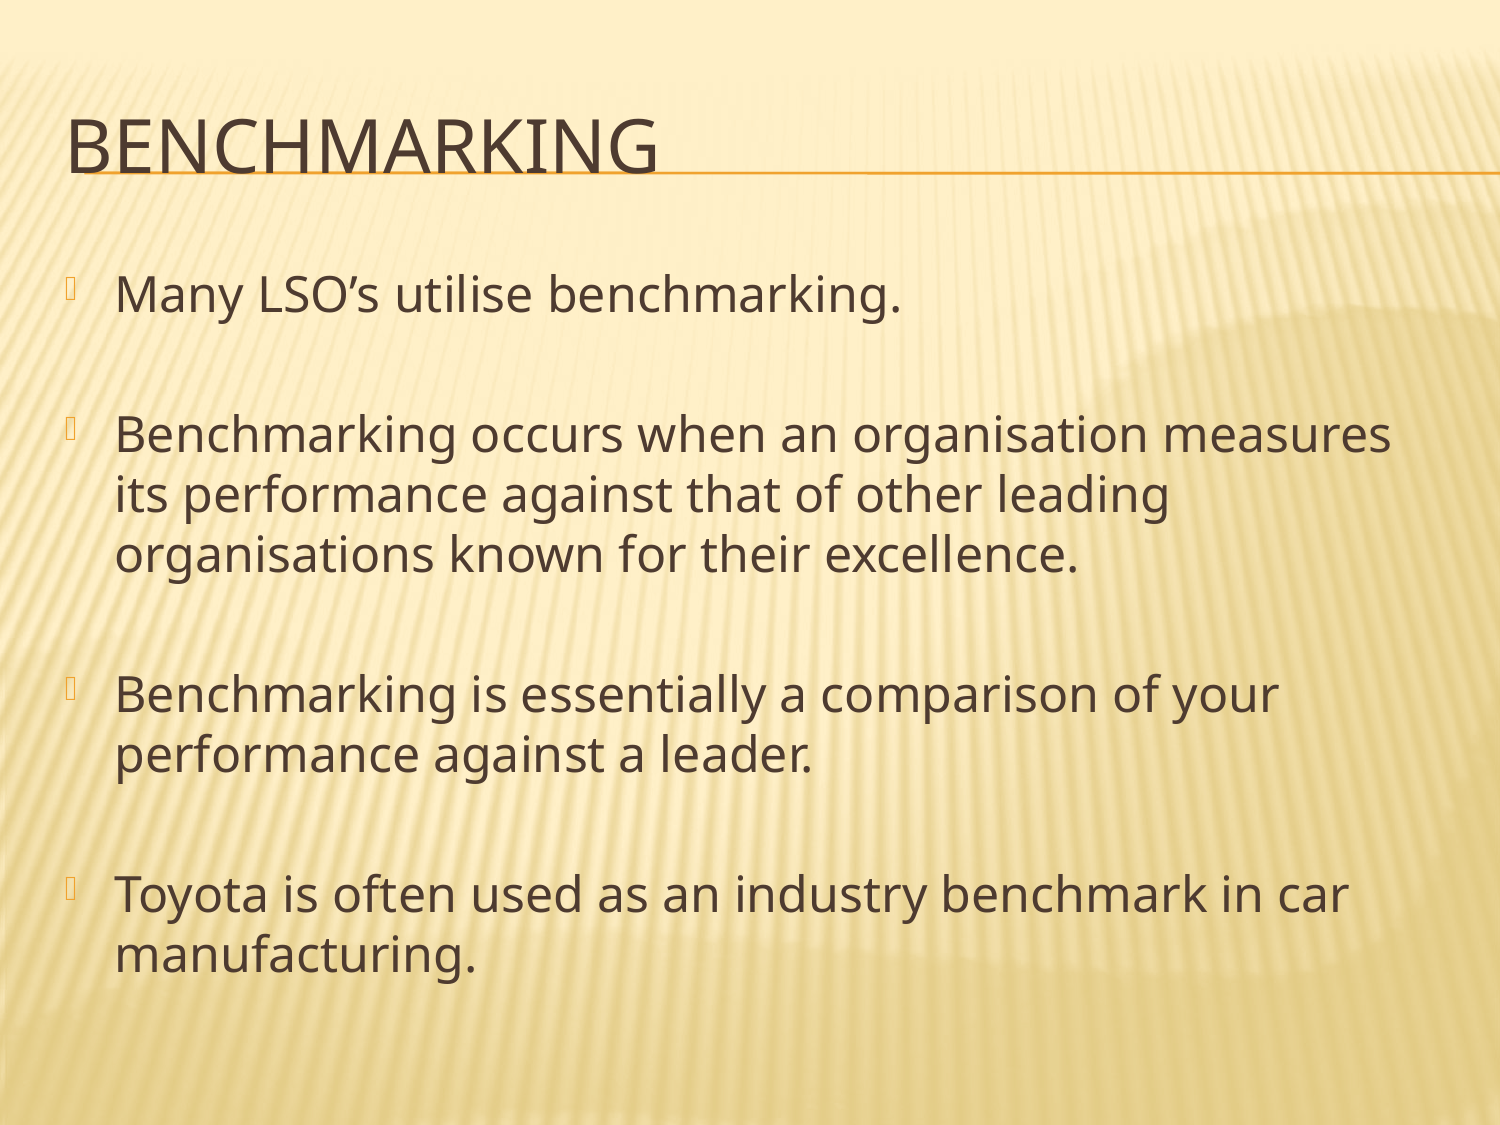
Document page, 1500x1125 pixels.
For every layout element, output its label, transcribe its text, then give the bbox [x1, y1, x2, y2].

title Benchmarking [50, 75, 1475, 213]
list Many LSO’s utilise benchmarking. Benchmarking occurs when an organisation measures its performance against that of other leading organisations known for their excellence. Benchmarking is essentially a comparison of your performance against a leader. Toyota is often used as an industry benchmark in car manufacturing. [50, 254, 1475, 998]
